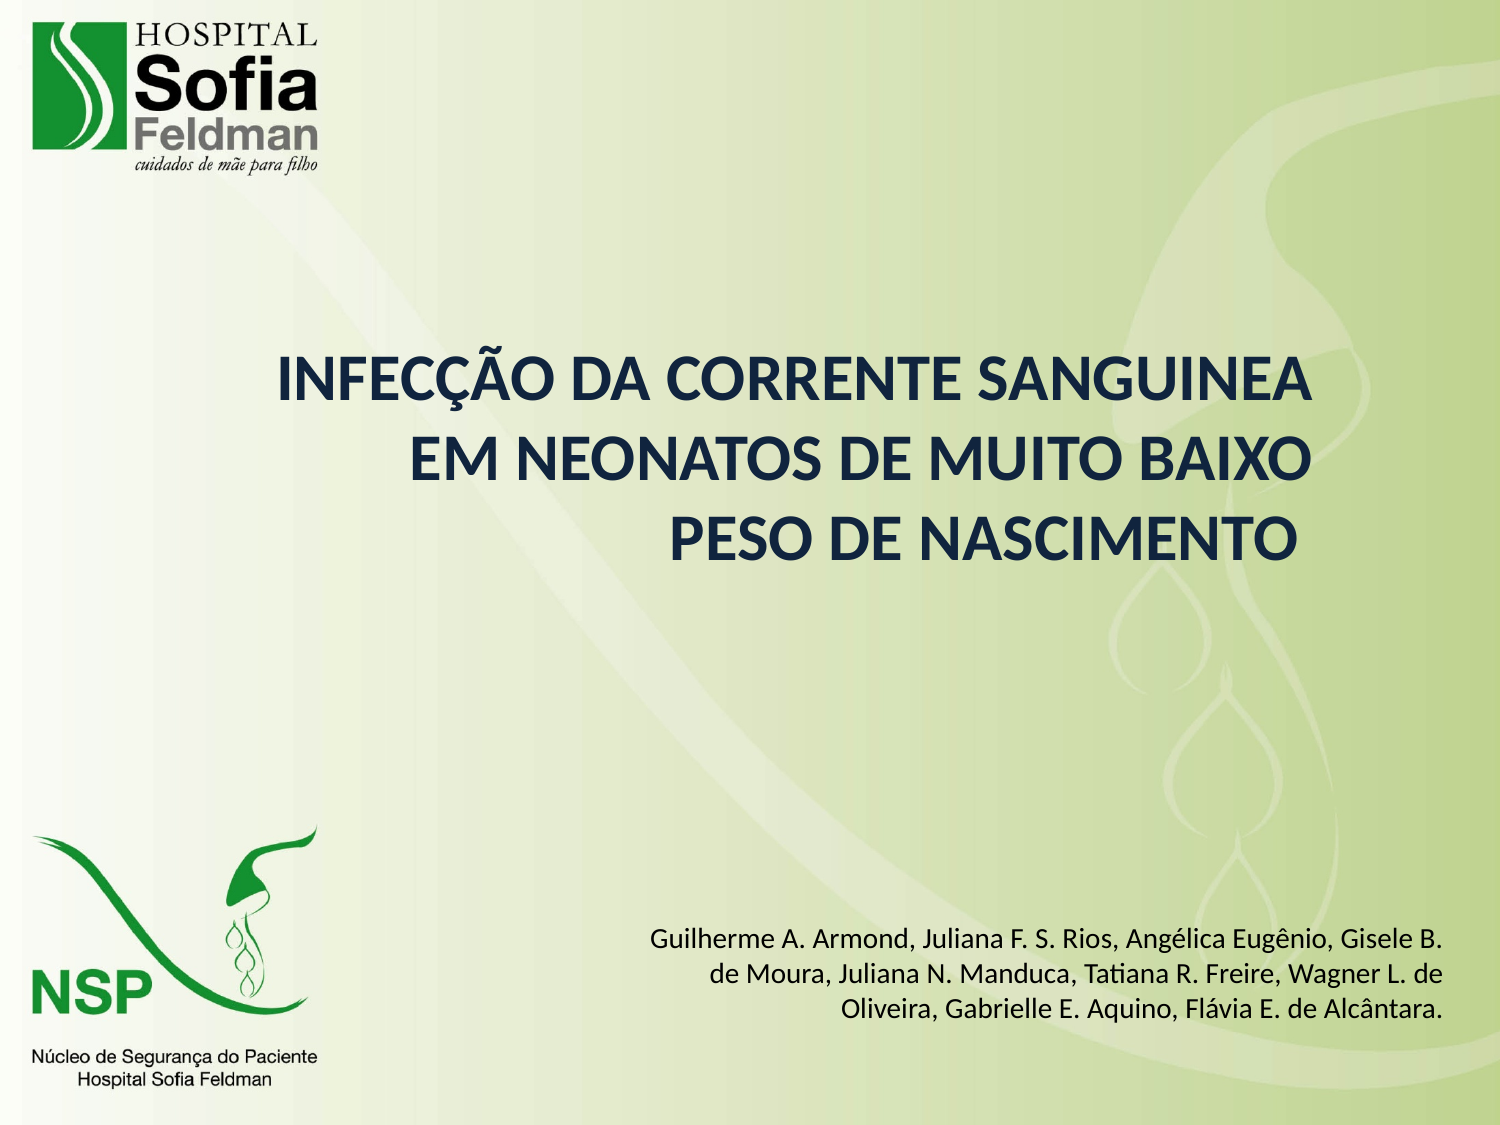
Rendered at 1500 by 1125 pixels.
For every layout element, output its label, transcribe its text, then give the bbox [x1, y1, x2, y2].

picture [0, 0, 1500, 1125]
text_box INFECÇÃO DA CORRENTE SANGUINEA EM NEONATOS DE MUITO BAIXO PESO DE NASCIMENTO [253, 326, 1329, 587]
text_box Guilherme A. Armond, Juliana F. S. Rios, Angélica Eugênio, Gisele B. de Moura, Juliana N. Manduca, Tatiana R. Freire, Wagner L. de Oliveira, Gabrielle E. Aquino, Flávia E. de Alcântara. [631, 912, 1459, 1125]
